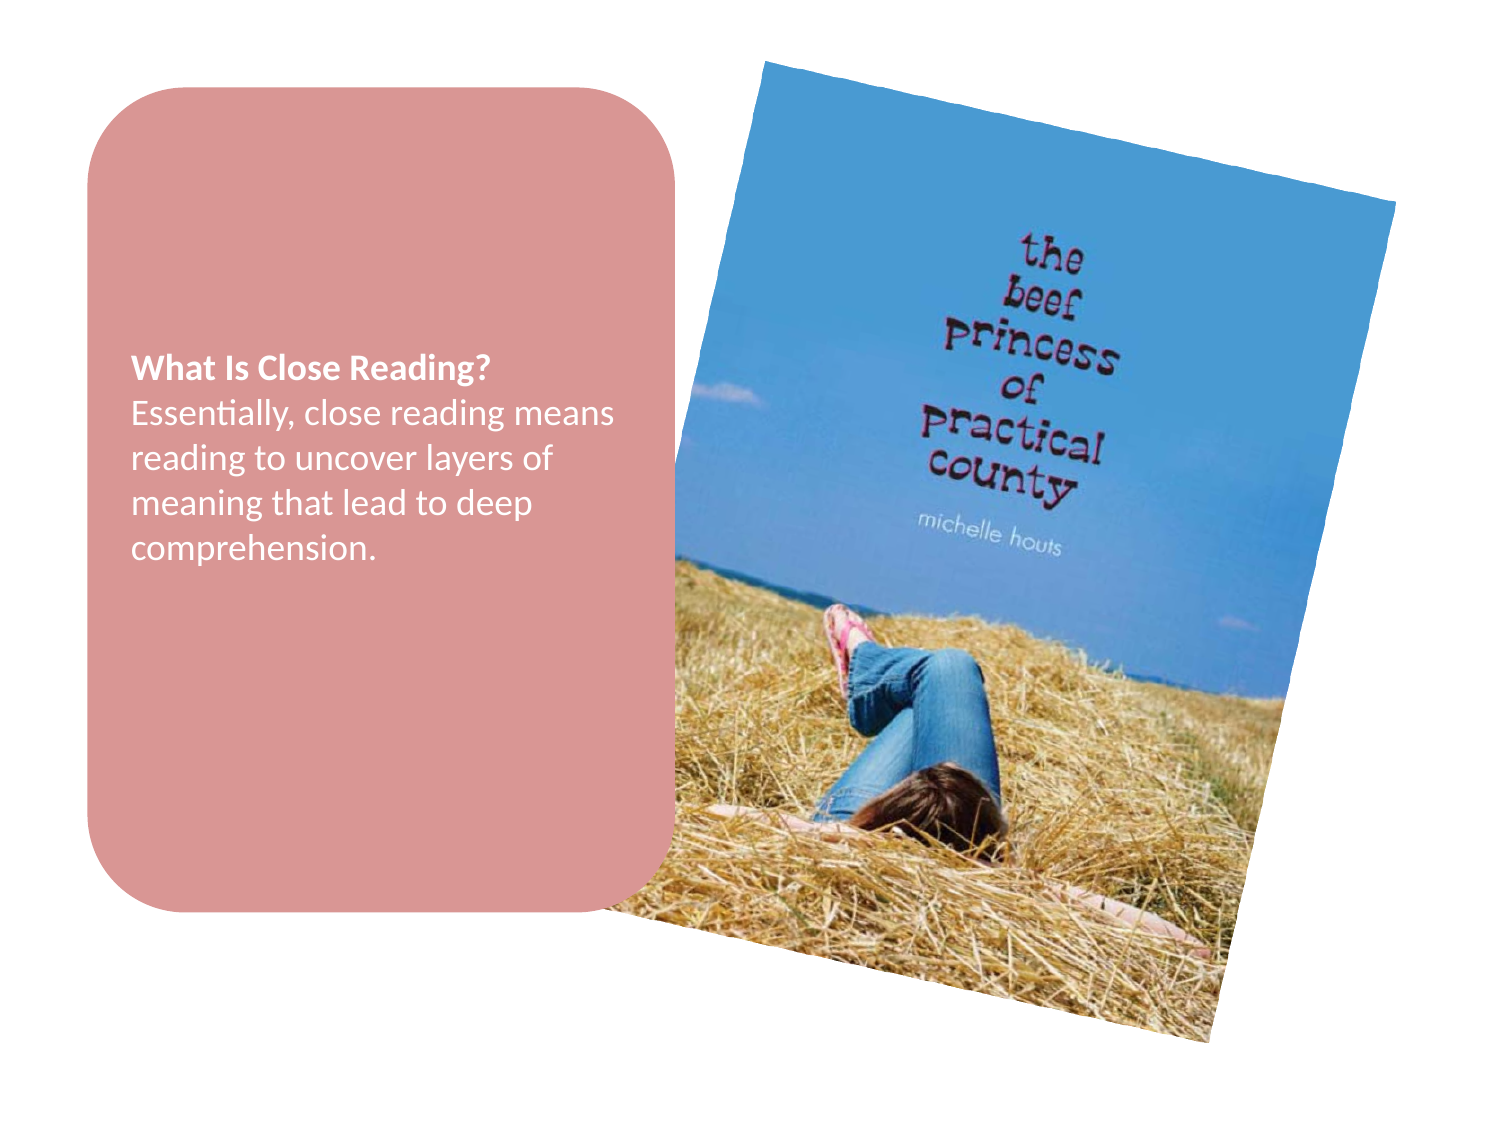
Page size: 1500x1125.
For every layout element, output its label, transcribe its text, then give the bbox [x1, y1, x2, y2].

picture [610, 62, 1396, 1043]
text_box What Is Close Reading? Essentially, close reading means reading to uncover layers of meaning that lead to deep comprehension. [85, 85, 656, 915]
